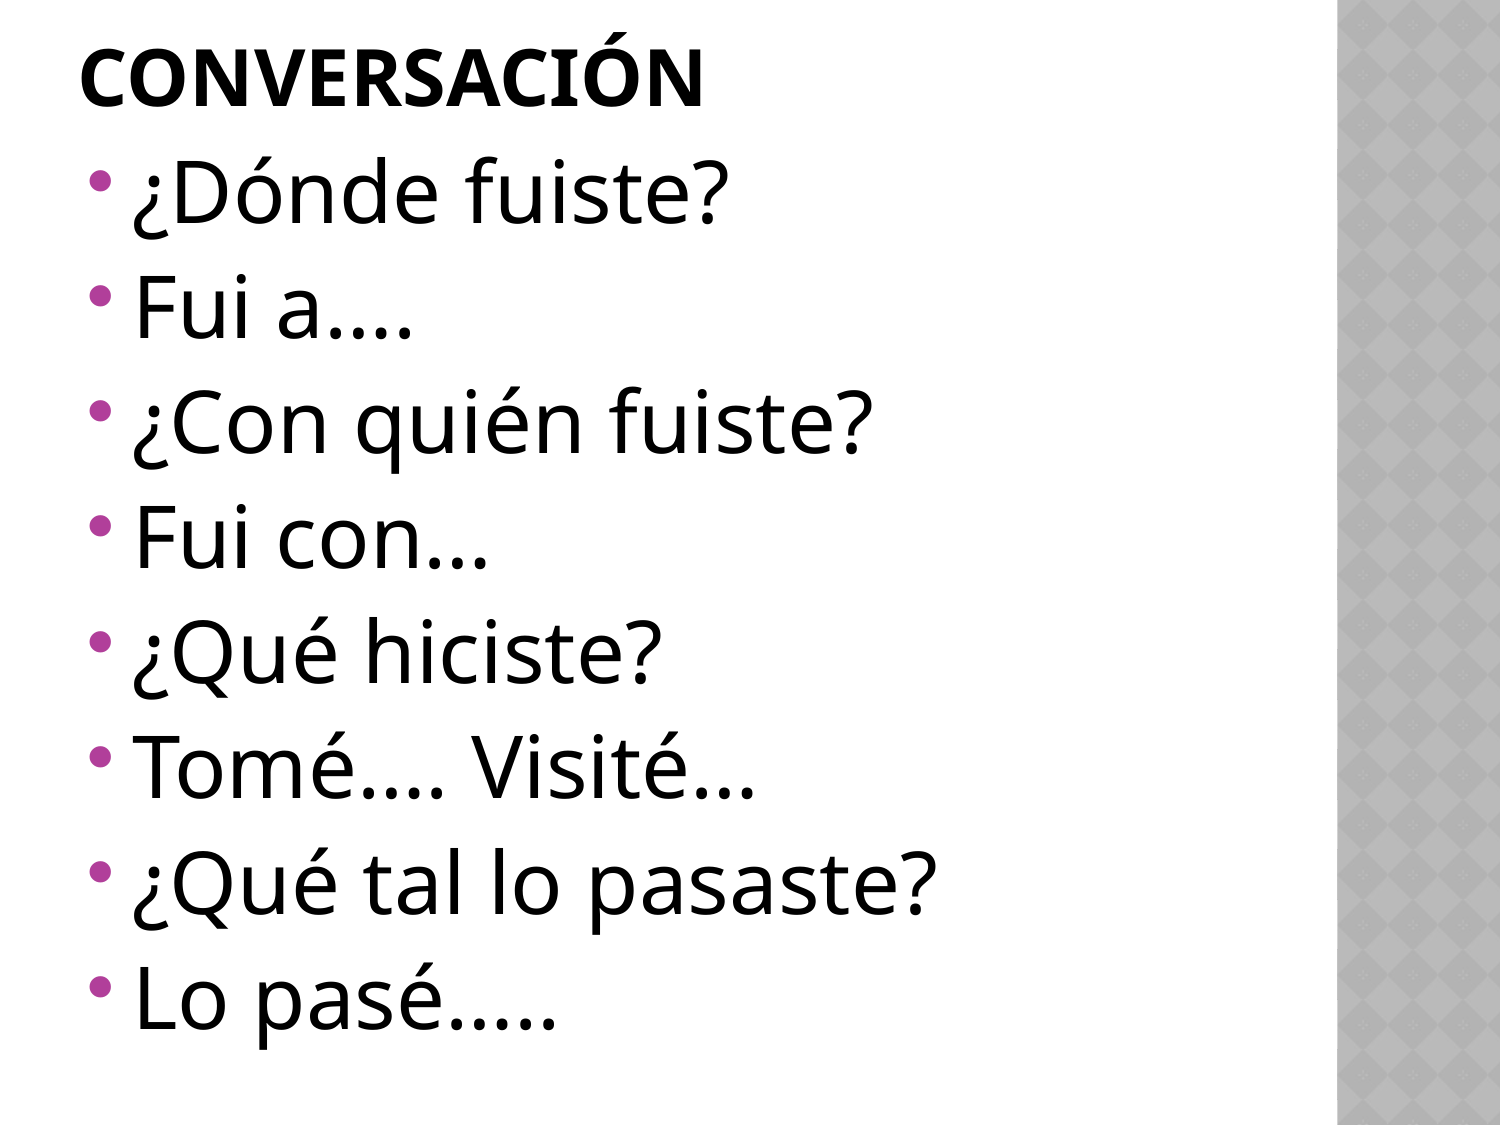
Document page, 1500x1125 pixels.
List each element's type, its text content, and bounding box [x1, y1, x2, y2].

title conversación [70, 0, 1258, 123]
list ¿Dónde fuiste? Fui a…. ¿Con quién fuiste? Fui con… ¿Qué hiciste? Tomé…. Visité… ¿Qué tal lo pasaste? Lo pasé….. [75, 128, 1263, 1059]
